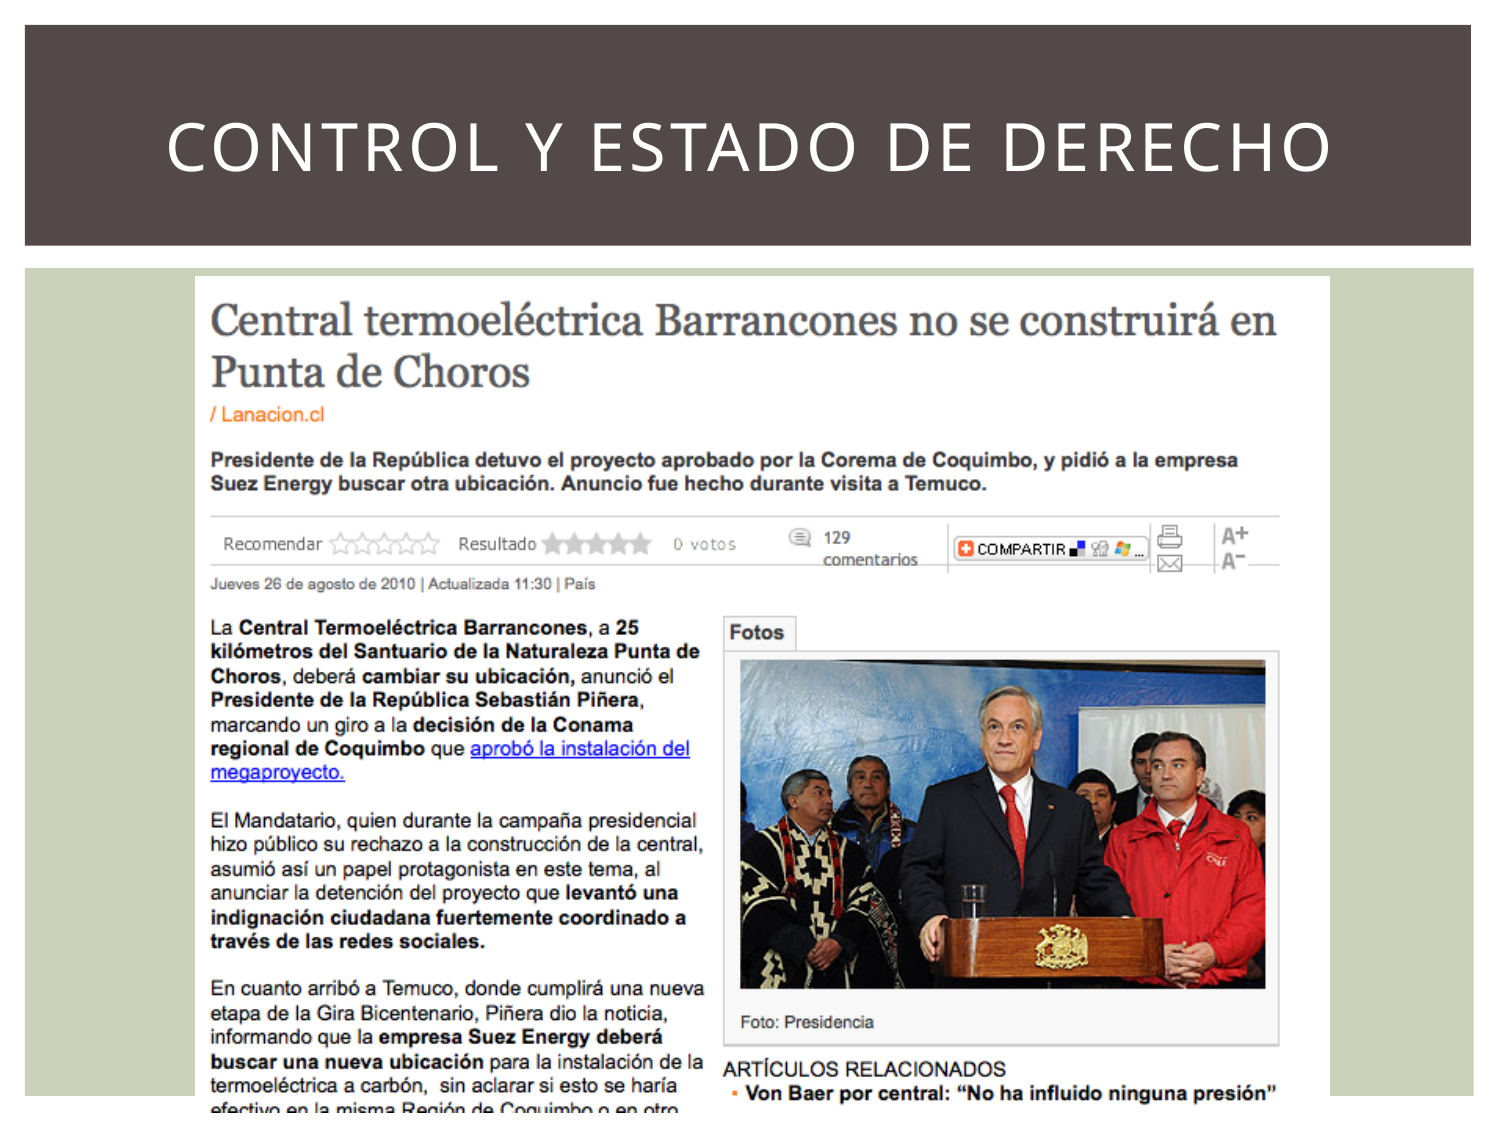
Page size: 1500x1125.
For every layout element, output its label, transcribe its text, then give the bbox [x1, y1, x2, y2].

picture [195, 276, 1330, 1113]
title Control y estado de derecho [62, 58, 1438, 232]
